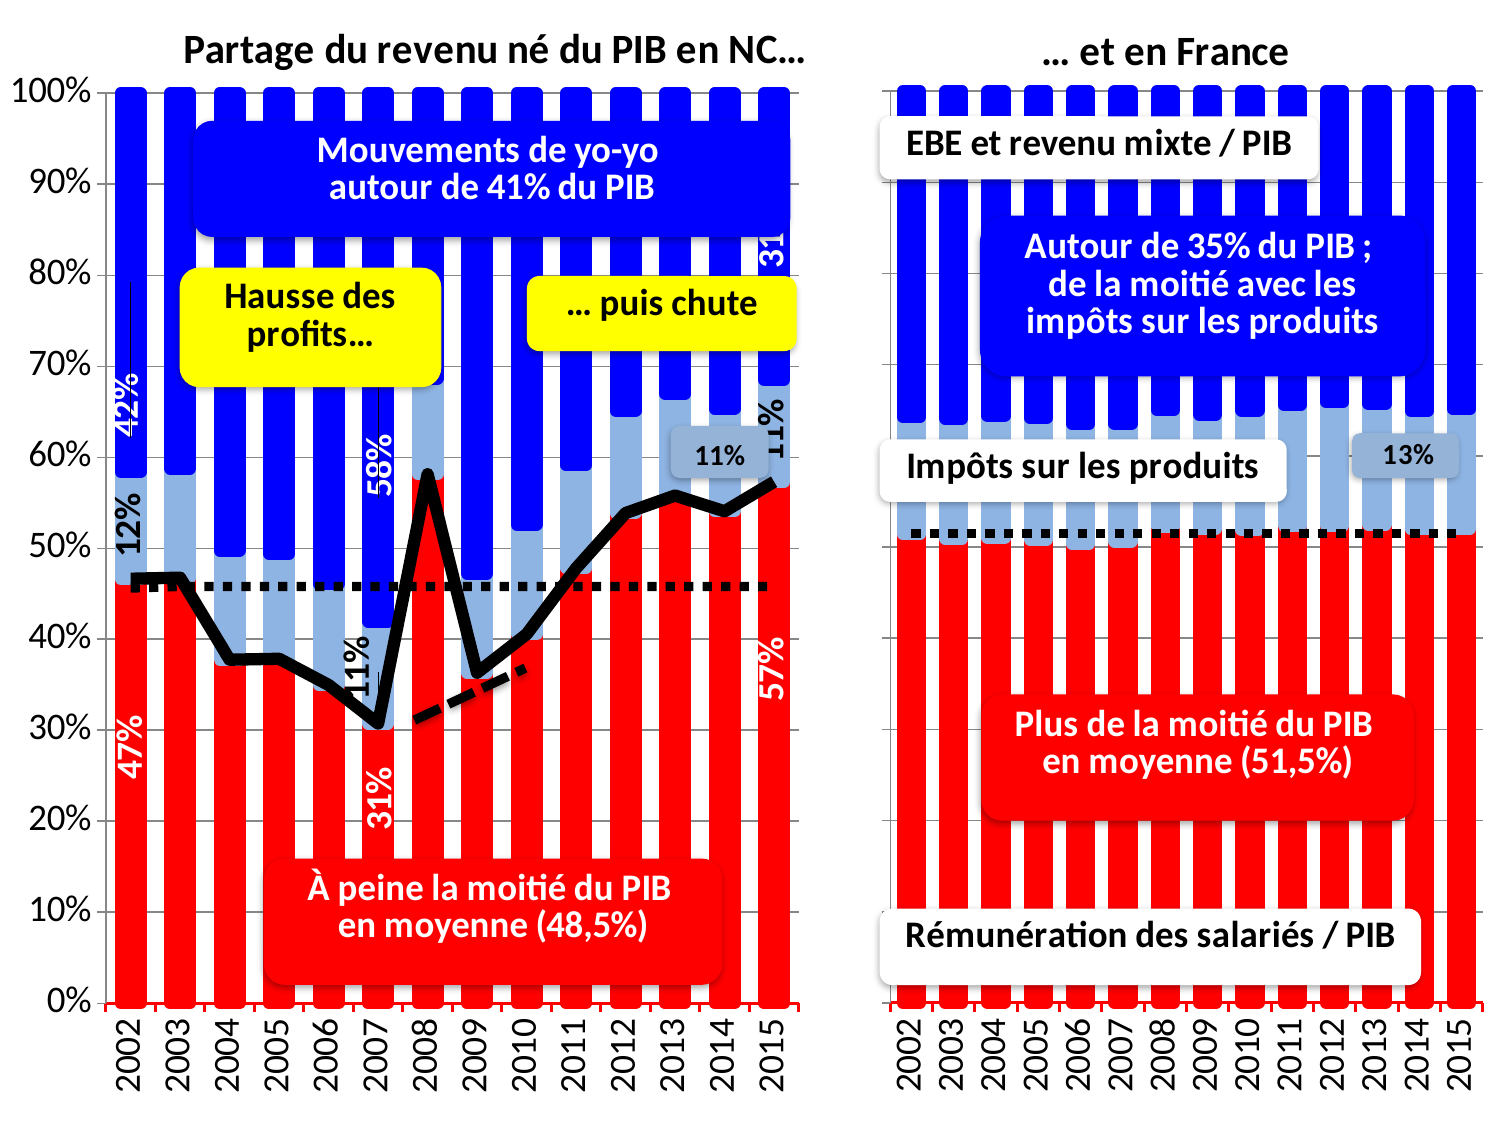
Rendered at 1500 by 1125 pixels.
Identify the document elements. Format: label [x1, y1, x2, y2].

text_box [414, 667, 526, 721]
chart [9, 19, 1500, 1108]
